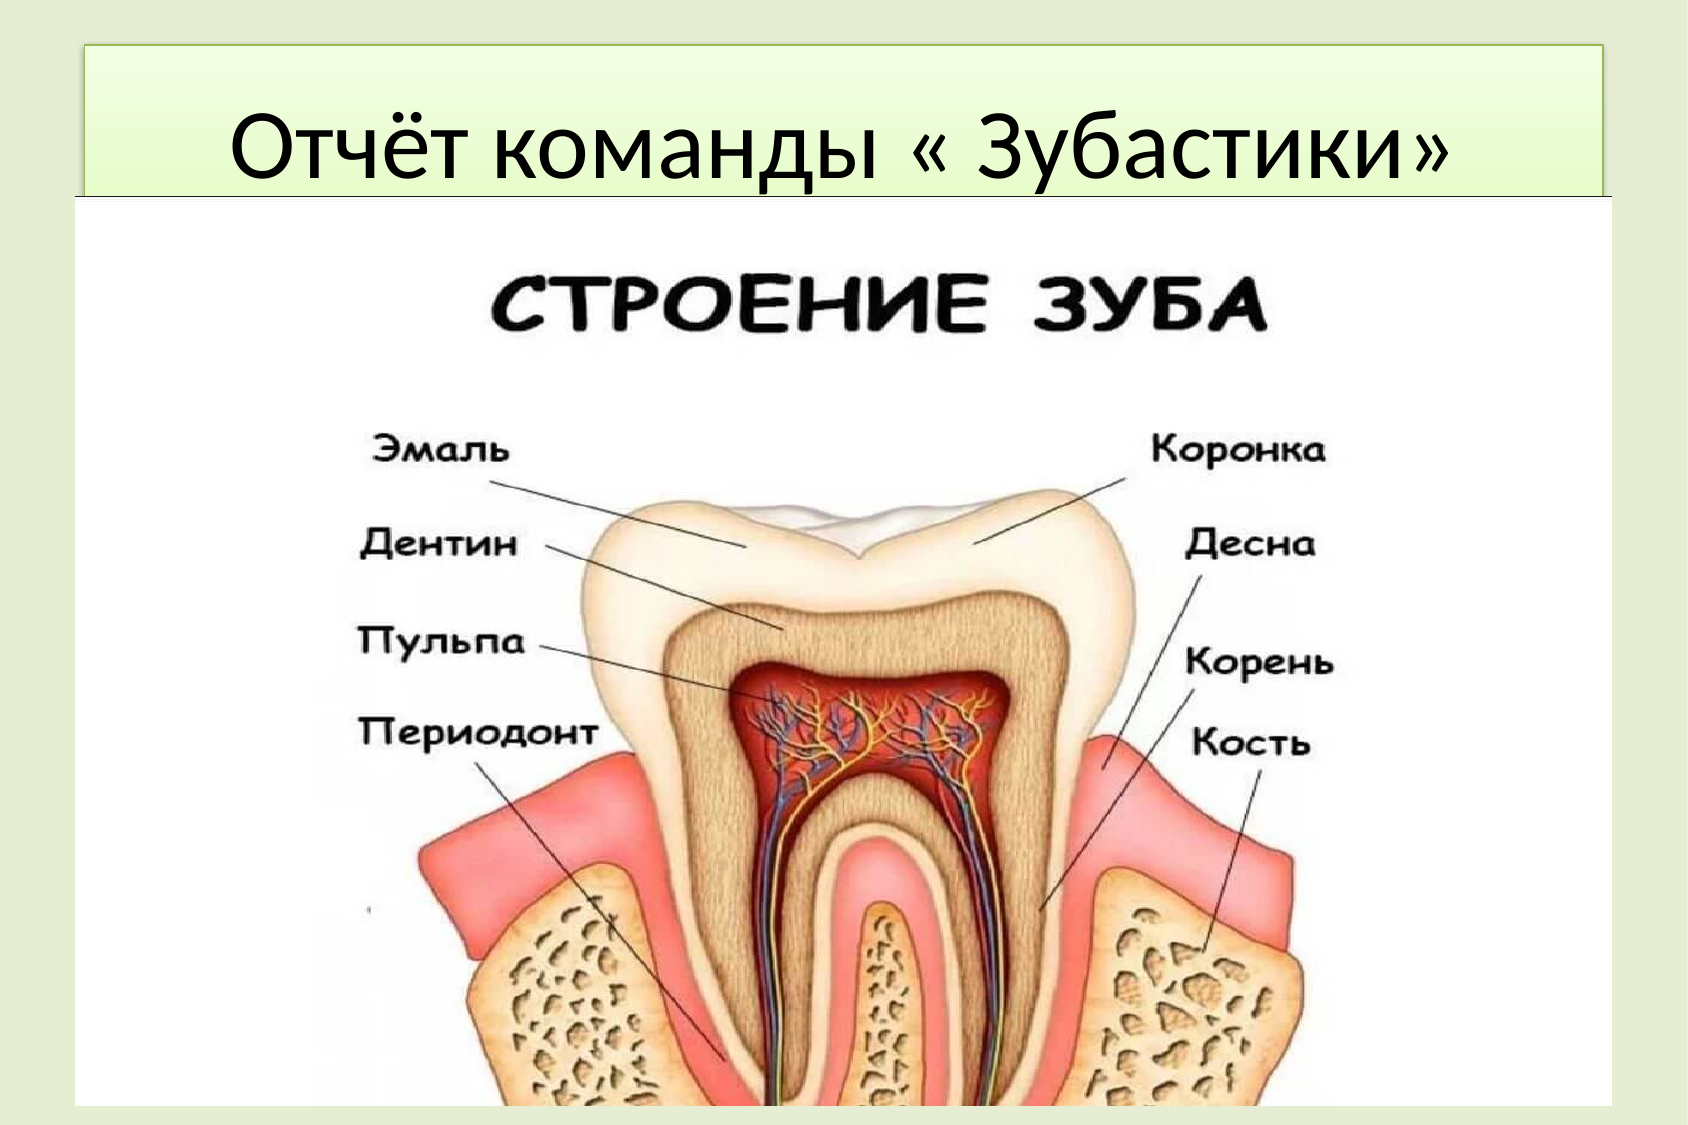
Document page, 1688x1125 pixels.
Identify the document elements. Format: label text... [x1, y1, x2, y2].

title Отчёт команды « Зубастики» [84, 44, 1604, 194]
picture [75, 195, 1612, 1107]
